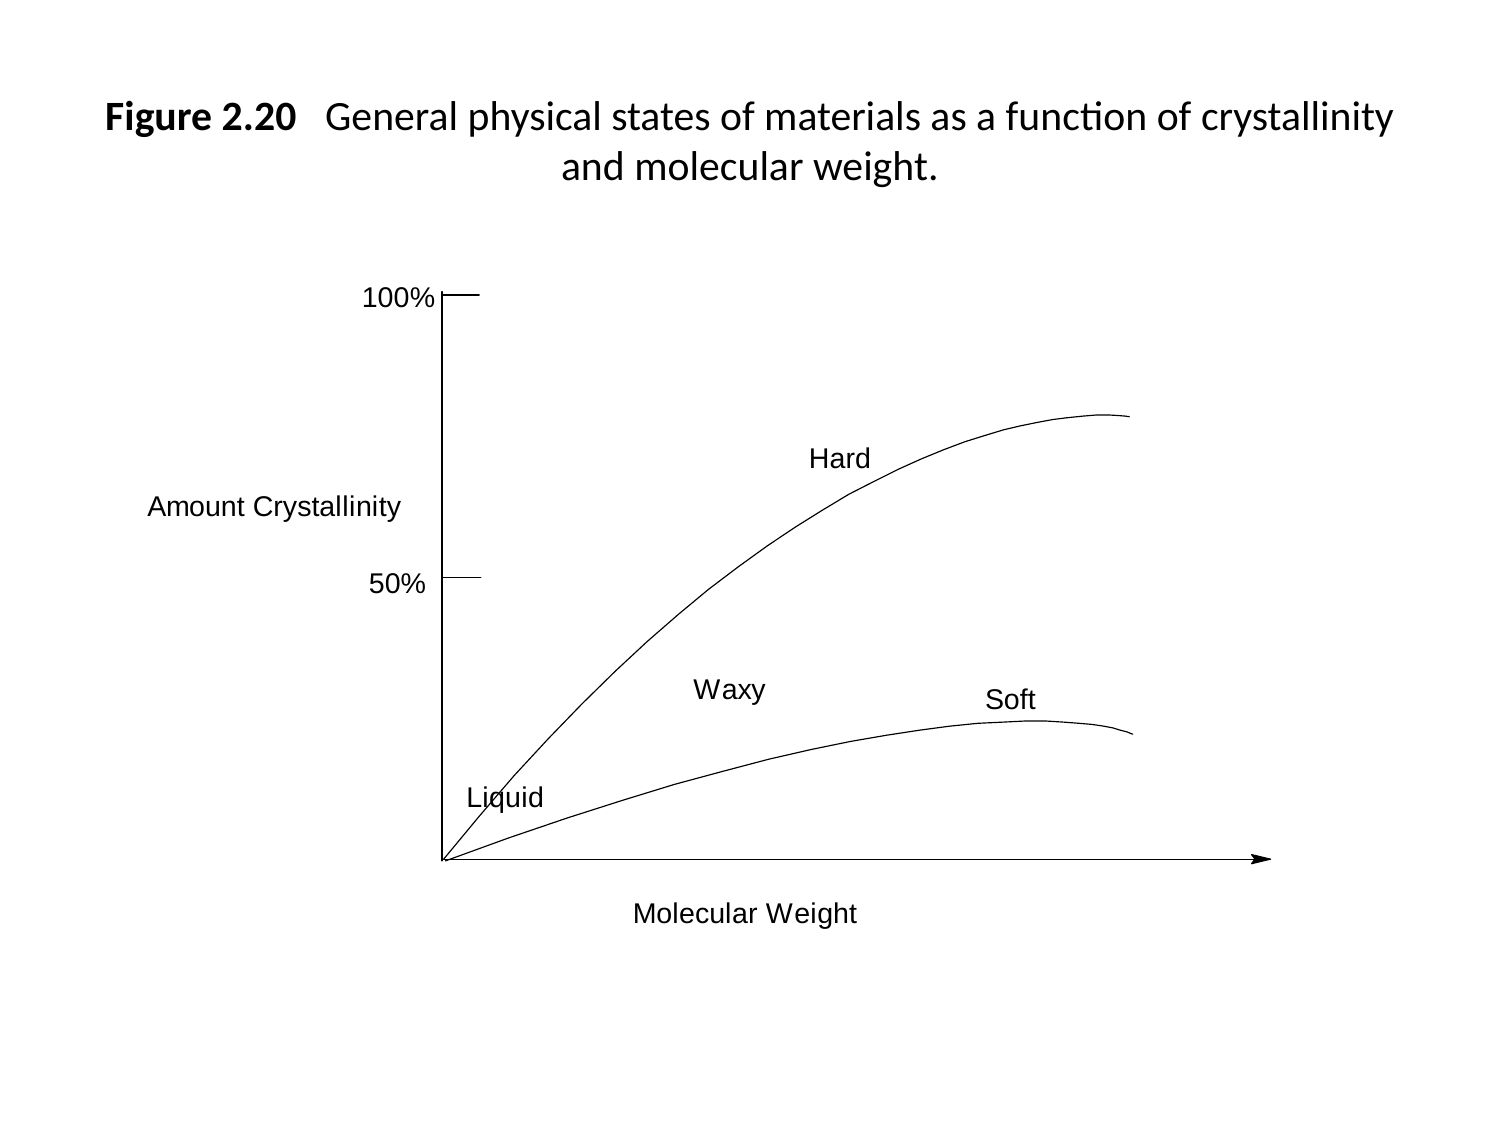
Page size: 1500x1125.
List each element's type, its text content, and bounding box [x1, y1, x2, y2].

title Figure 2.20 General physical states of materials as a function of crystallinity and molecular weight. [75, 45, 1425, 233]
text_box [137, 262, 1317, 951]
